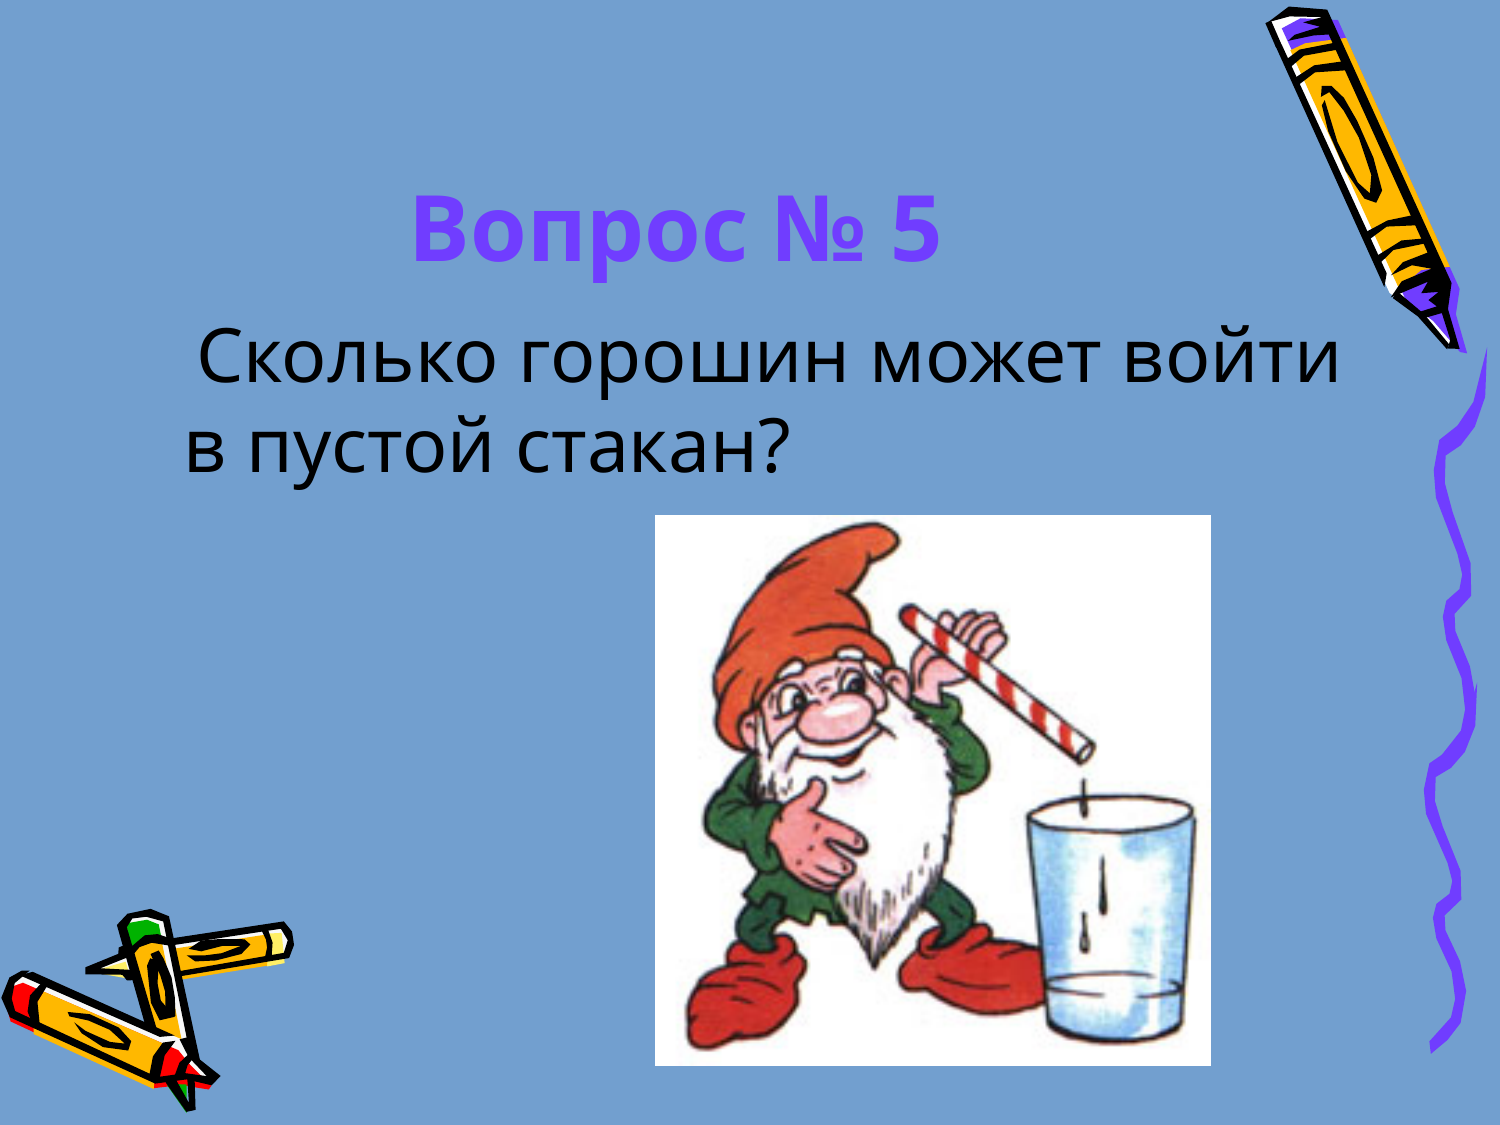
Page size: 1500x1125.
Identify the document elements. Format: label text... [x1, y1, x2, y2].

list Сколько горошин может войти в пустой стакан? [112, 299, 1376, 901]
title Вопрос № 5 [112, 24, 1240, 288]
picture [655, 515, 1211, 1066]
